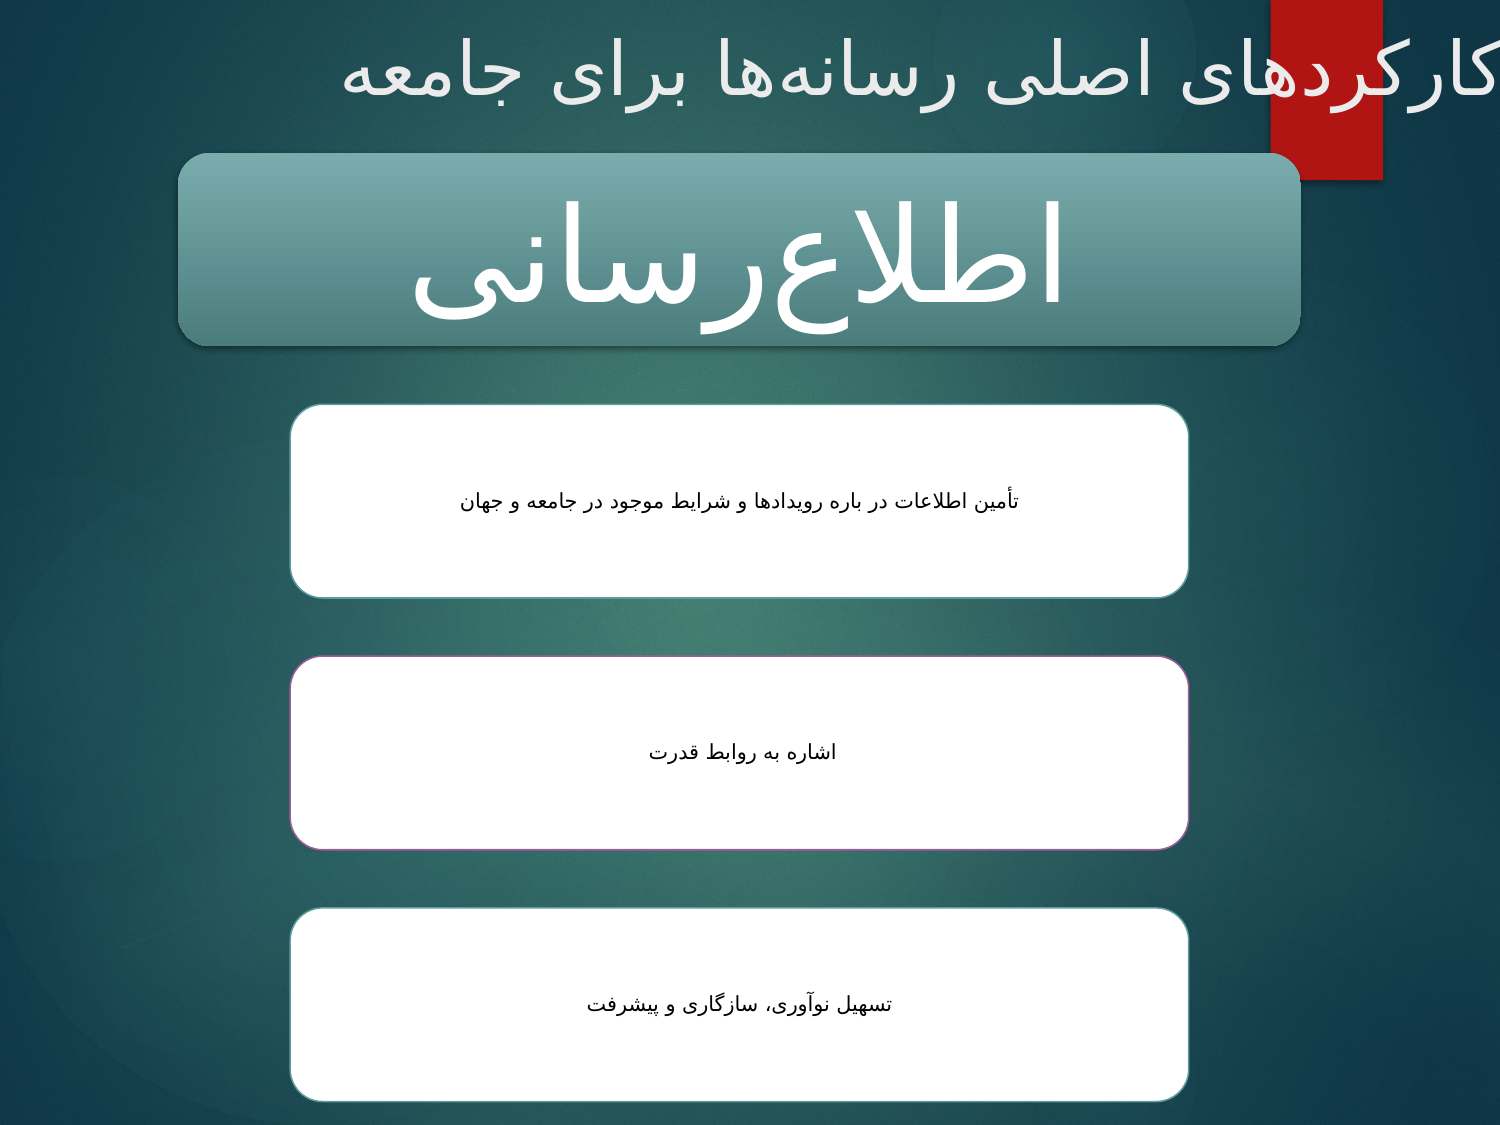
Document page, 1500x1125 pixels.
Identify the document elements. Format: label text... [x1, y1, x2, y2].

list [37, 152, 1442, 1102]
title کارکردهای اصلی رسانه‌ها برای جامعه [324, 12, 1500, 212]
